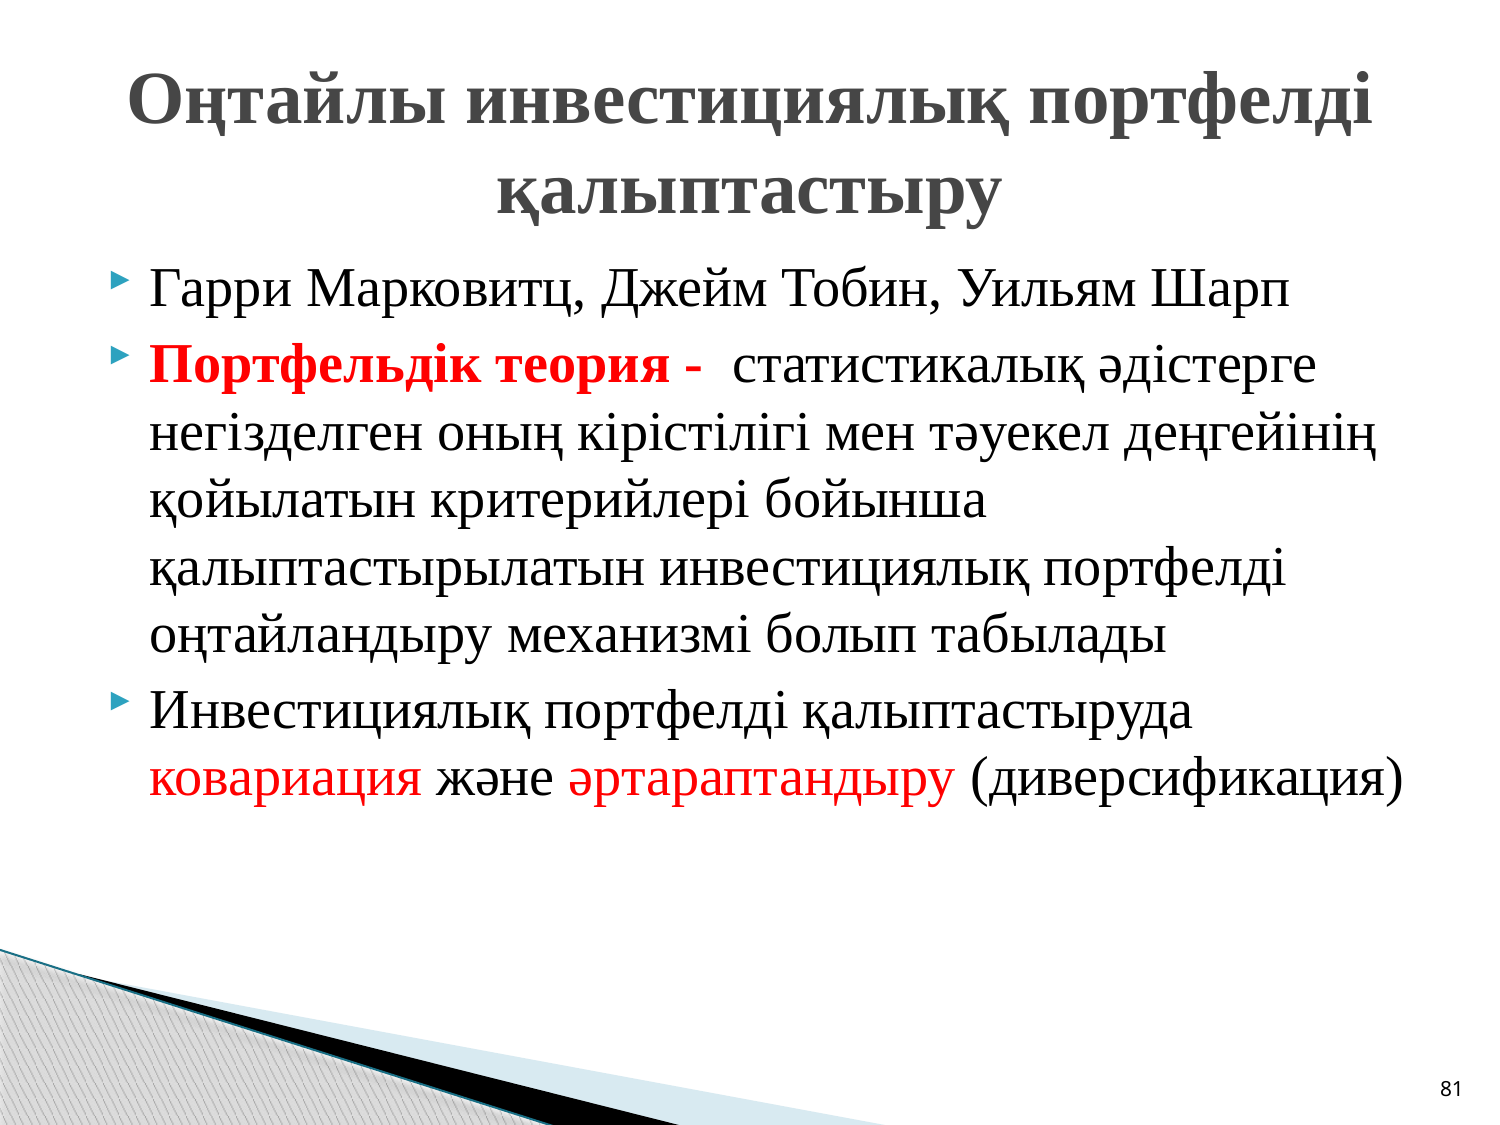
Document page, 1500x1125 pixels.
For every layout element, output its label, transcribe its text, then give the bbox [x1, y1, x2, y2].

list Гарри Марковитц, Джейм Тобин, Уильям Шарп Портфельдік теория - статистикалық әдістерге негізделген оның кірістілігі мен тәуекел деңгейінің қойылатын критерийлері бойынша қалыптастырылатын инвестициялық портфелді оңтайландыру механизмі болып табылады Инвестициялық портфелді қалыптастыруда ковариация және әртараптандыру (диверсификация) [75, 243, 1425, 986]
slide_number 81 [1418, 1051, 1479, 1112]
title Оңтайлы инвестициялық портфелді қалыптастыру [75, 45, 1425, 233]
